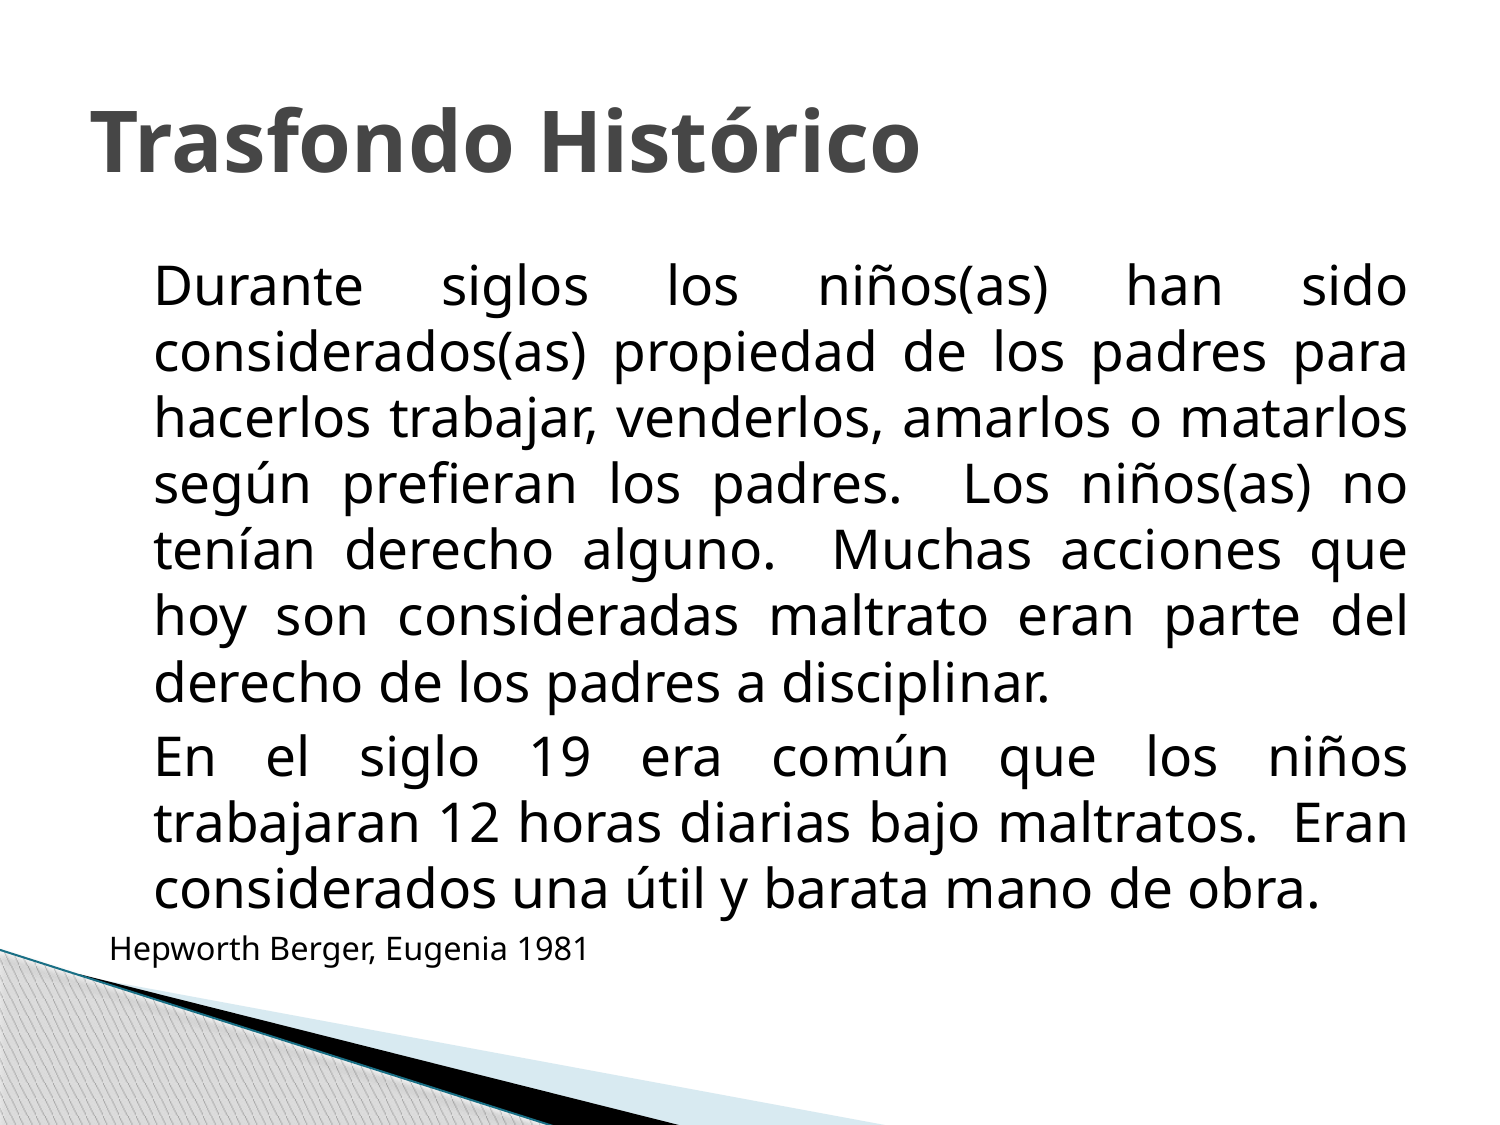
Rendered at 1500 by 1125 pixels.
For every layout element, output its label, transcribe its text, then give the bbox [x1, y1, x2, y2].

list Durante siglos los niños(as) han sido considerados(as) propiedad de los padres para hacerlos trabajar, venderlos, amarlos o matarlos según prefieran los padres. Los niños(as) no tenían derecho alguno. Muchas acciones que hoy son consideradas maltrato eran parte del derecho de los padres a disciplinar. En el siglo 19 era común que los niños trabajaran 12 horas diarias bajo maltratos. Eran considerados una útil y barata mano de obra. Hepworth Berger, Eugenia 1981 [75, 243, 1425, 986]
title Trasfondo Histórico [75, 45, 1425, 233]
